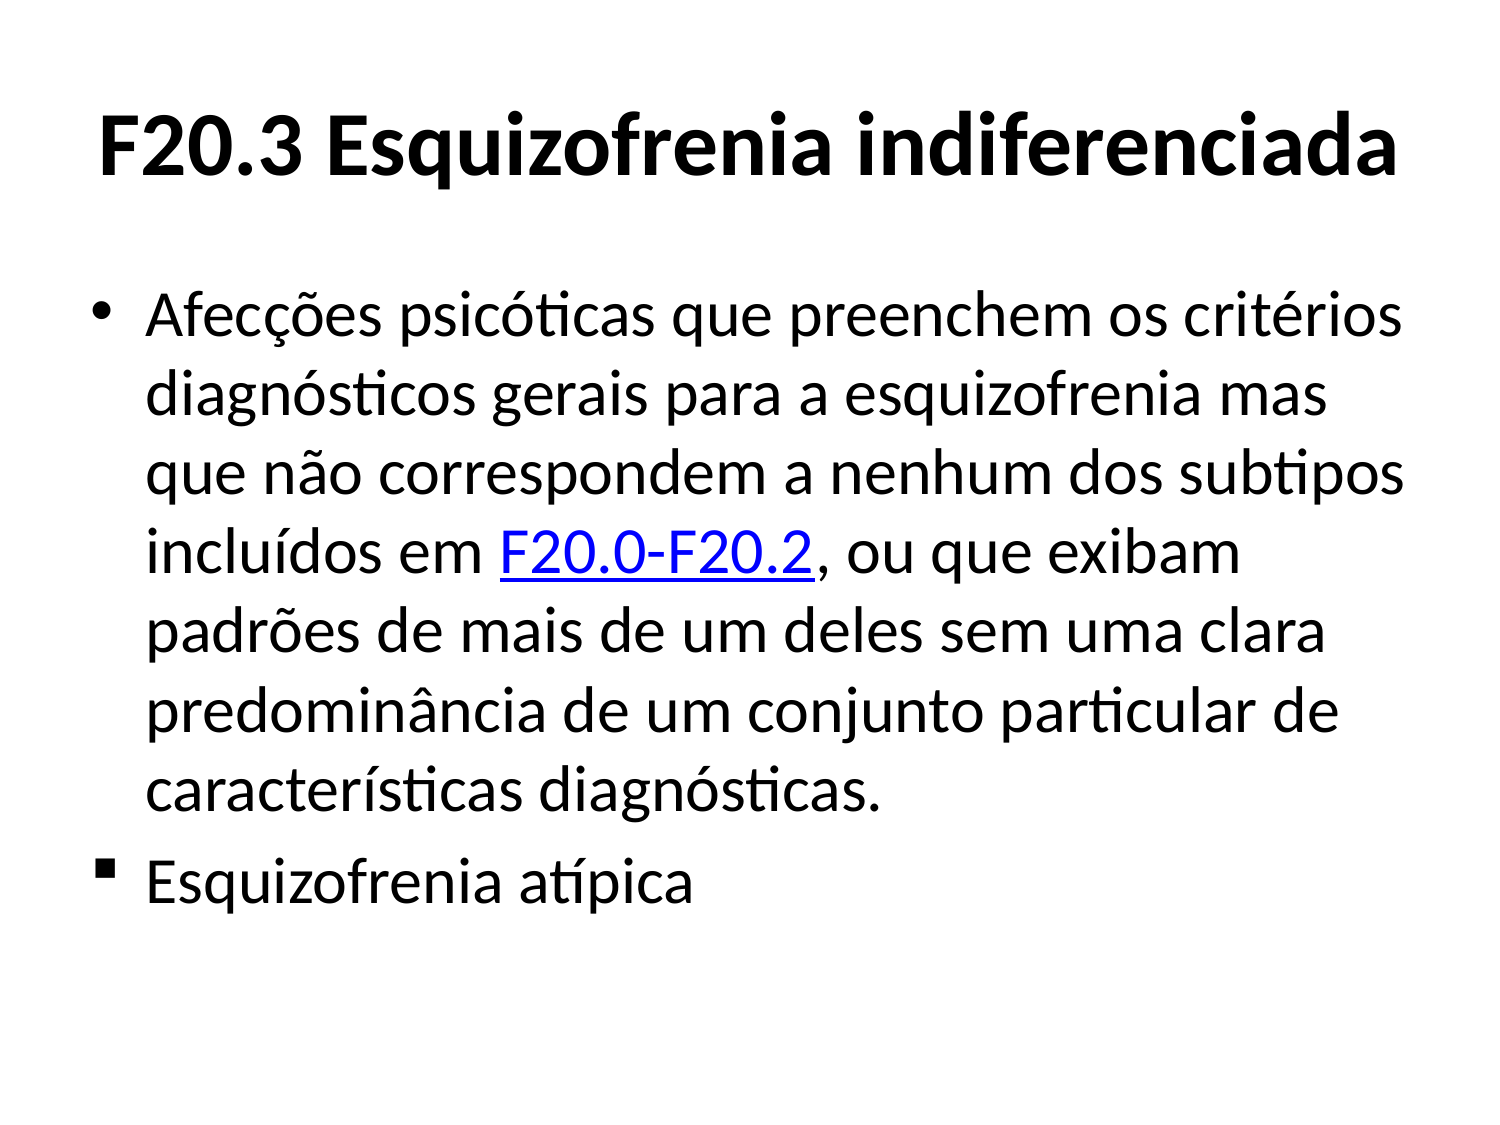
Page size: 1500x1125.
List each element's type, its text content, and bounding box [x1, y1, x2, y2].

list Afecções psicóticas que preenchem os critérios diagnósticos gerais para a esquizofrenia mas que não correspondem a nenhum dos subtipos incluídos em F20.0-F20.2, ou que exibam padrões de mais de um deles sem uma clara predominância de um conjunto particular de características diagnósticas. Esquizofrenia atípica [75, 262, 1425, 1005]
title F20.3 Esquizofrenia indiferenciada [75, 45, 1425, 233]
